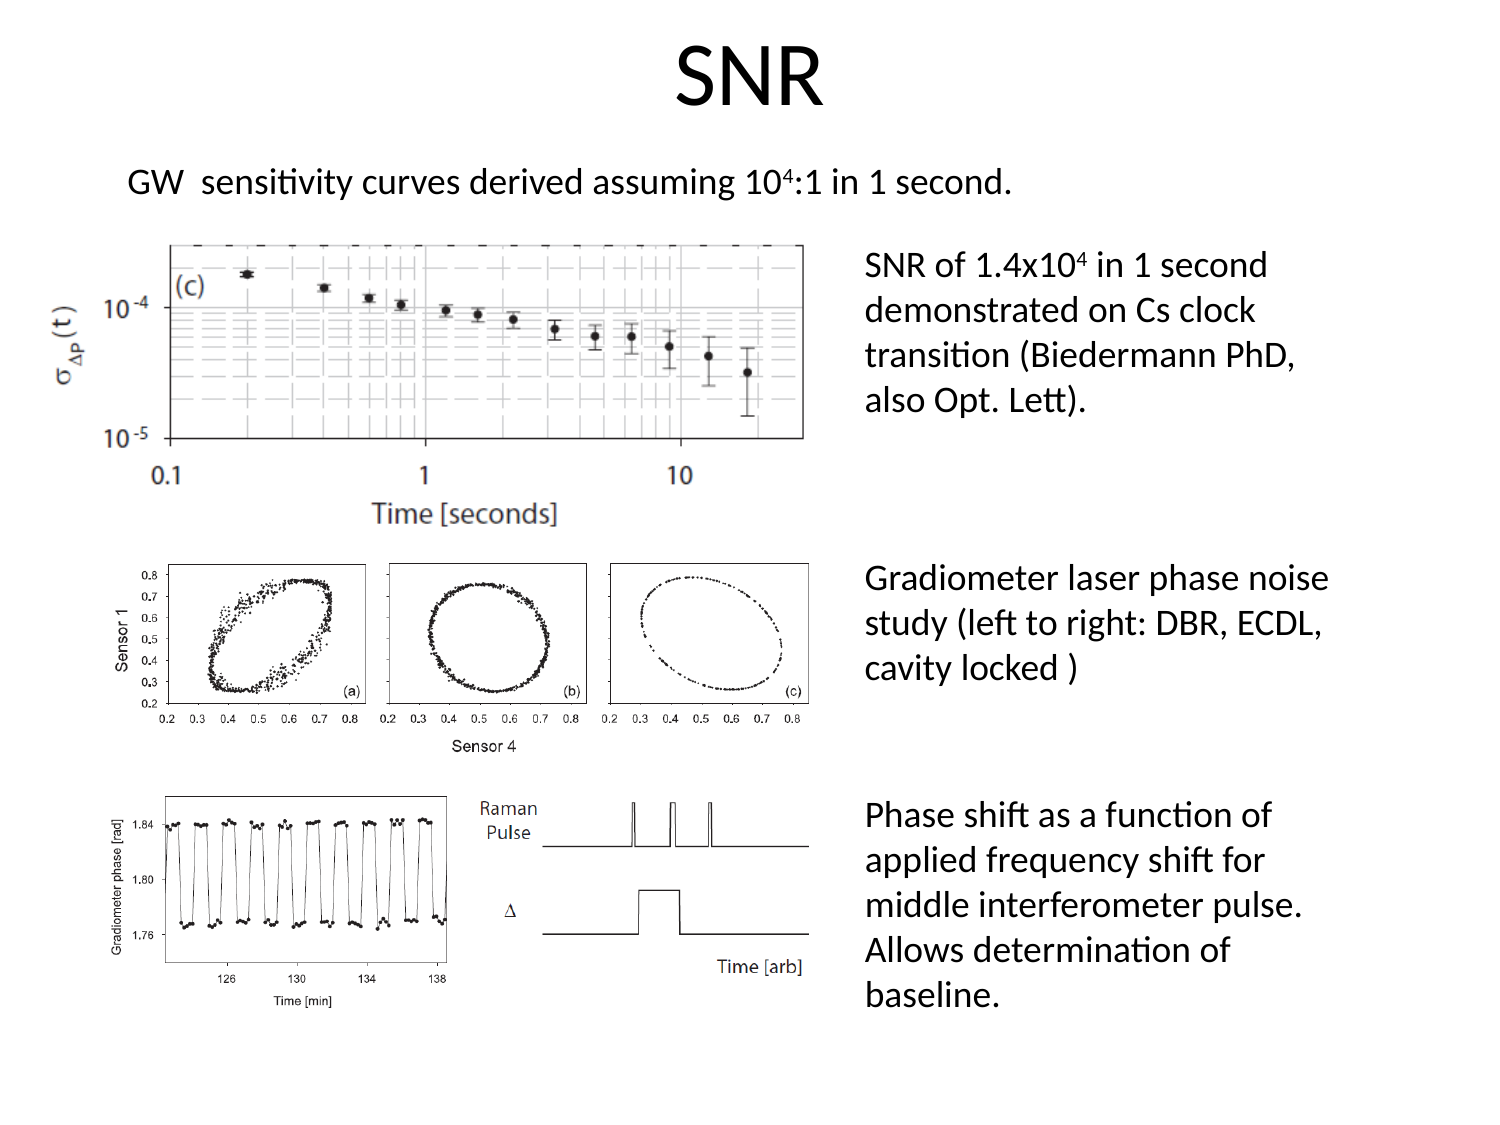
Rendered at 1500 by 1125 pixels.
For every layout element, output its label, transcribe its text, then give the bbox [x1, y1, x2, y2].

title SNR [75, 0, 1425, 163]
text_box Gradiometer laser phase noise study (left to right: DBR, ECDL, cavity locked ) [853, 545, 1363, 695]
picture [24, 224, 927, 538]
picture [87, 544, 851, 760]
picture [87, 782, 809, 1015]
text_box SNR of 1.4x104 in 1 second demonstrated on Cs clock transition (Biedermann PhD, also Opt. Lett). [931, 232, 1375, 428]
text_box GW sensitivity curves derived assuming 104:1 in 1 second. [112, 149, 1325, 210]
text_box Phase shift as a function of applied frequency shift for middle interferometer pulse. Allows determination of baseline. [849, 782, 1350, 1023]
